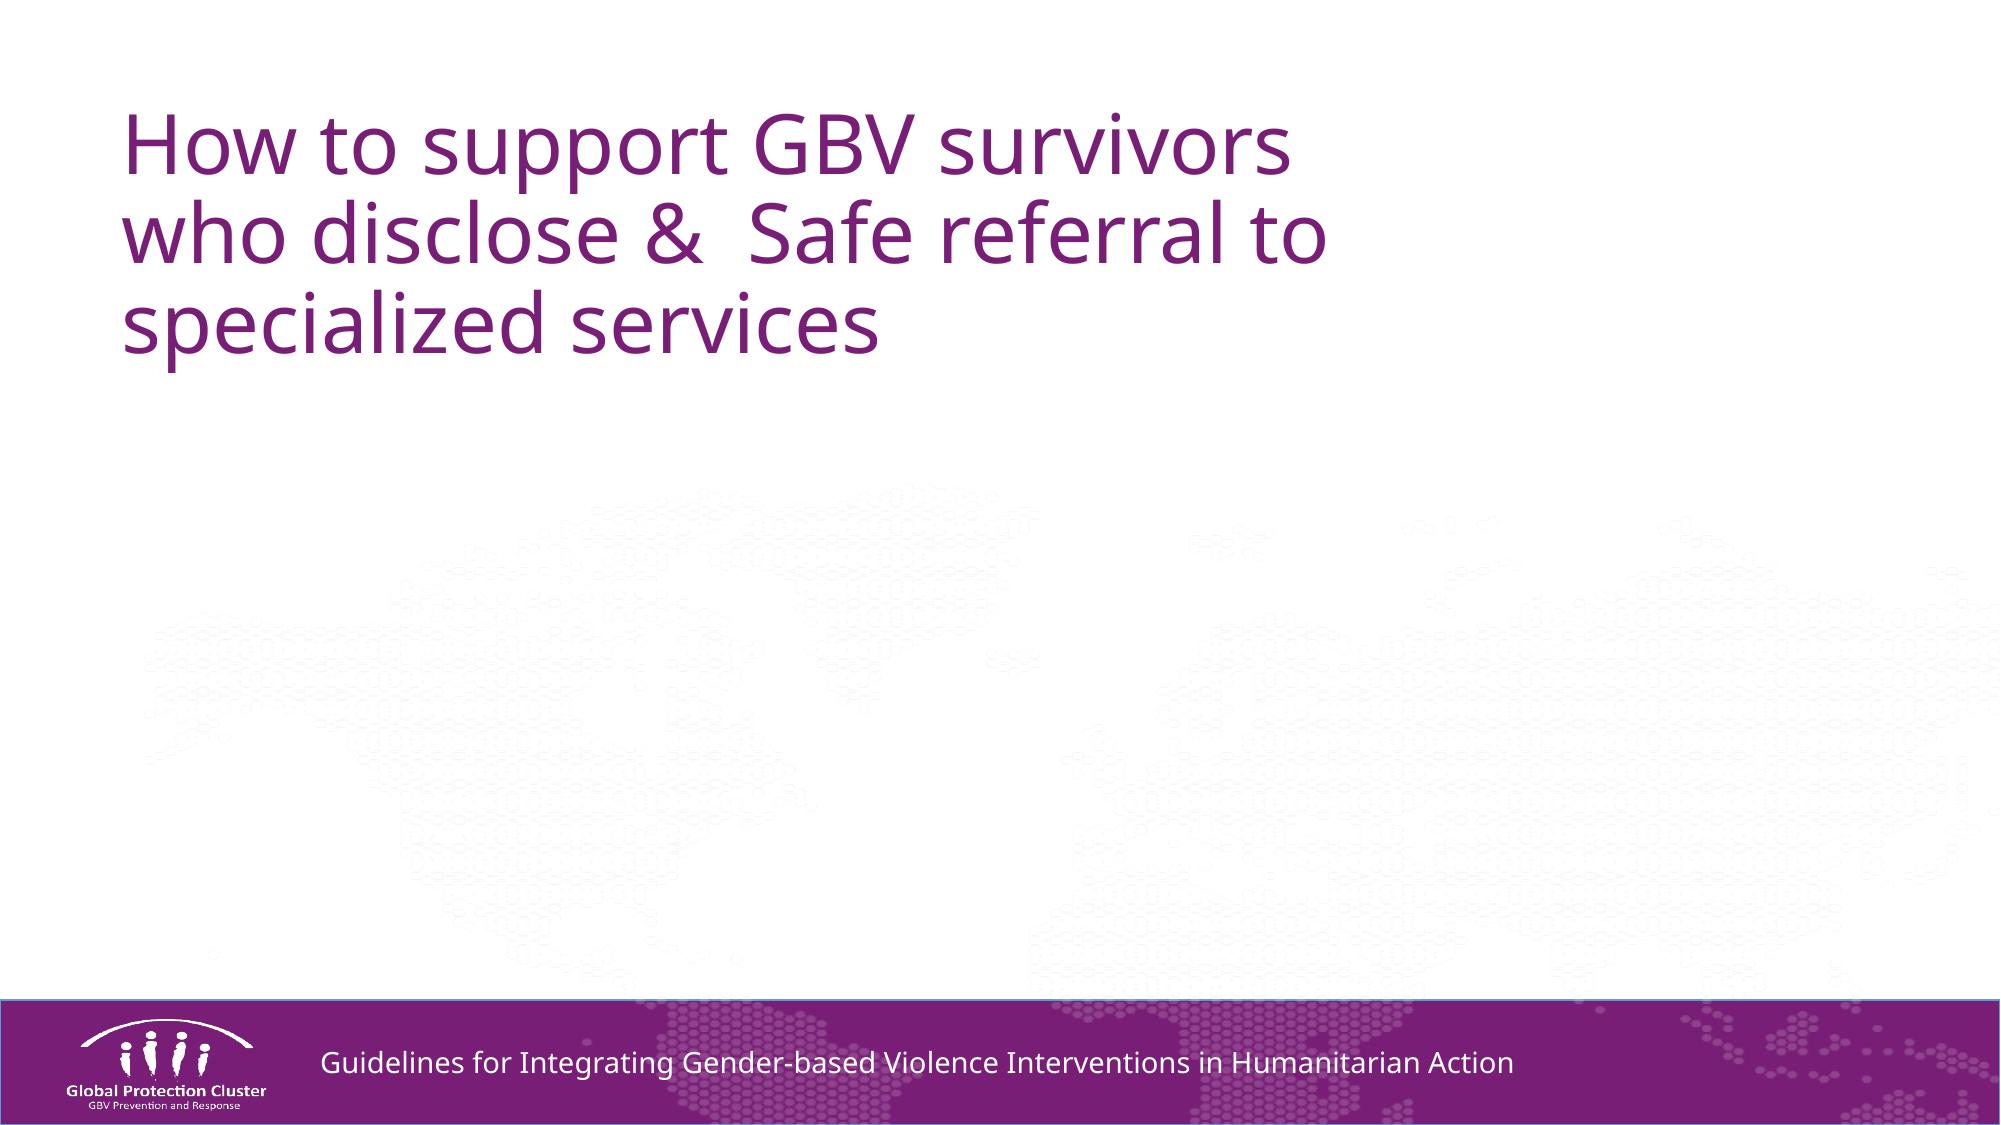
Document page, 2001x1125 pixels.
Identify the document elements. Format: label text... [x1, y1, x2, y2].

title How to support GBV survivors who disclose & Safe referral to specialized services [106, 94, 1350, 228]
picture [56, 254, 2001, 1125]
